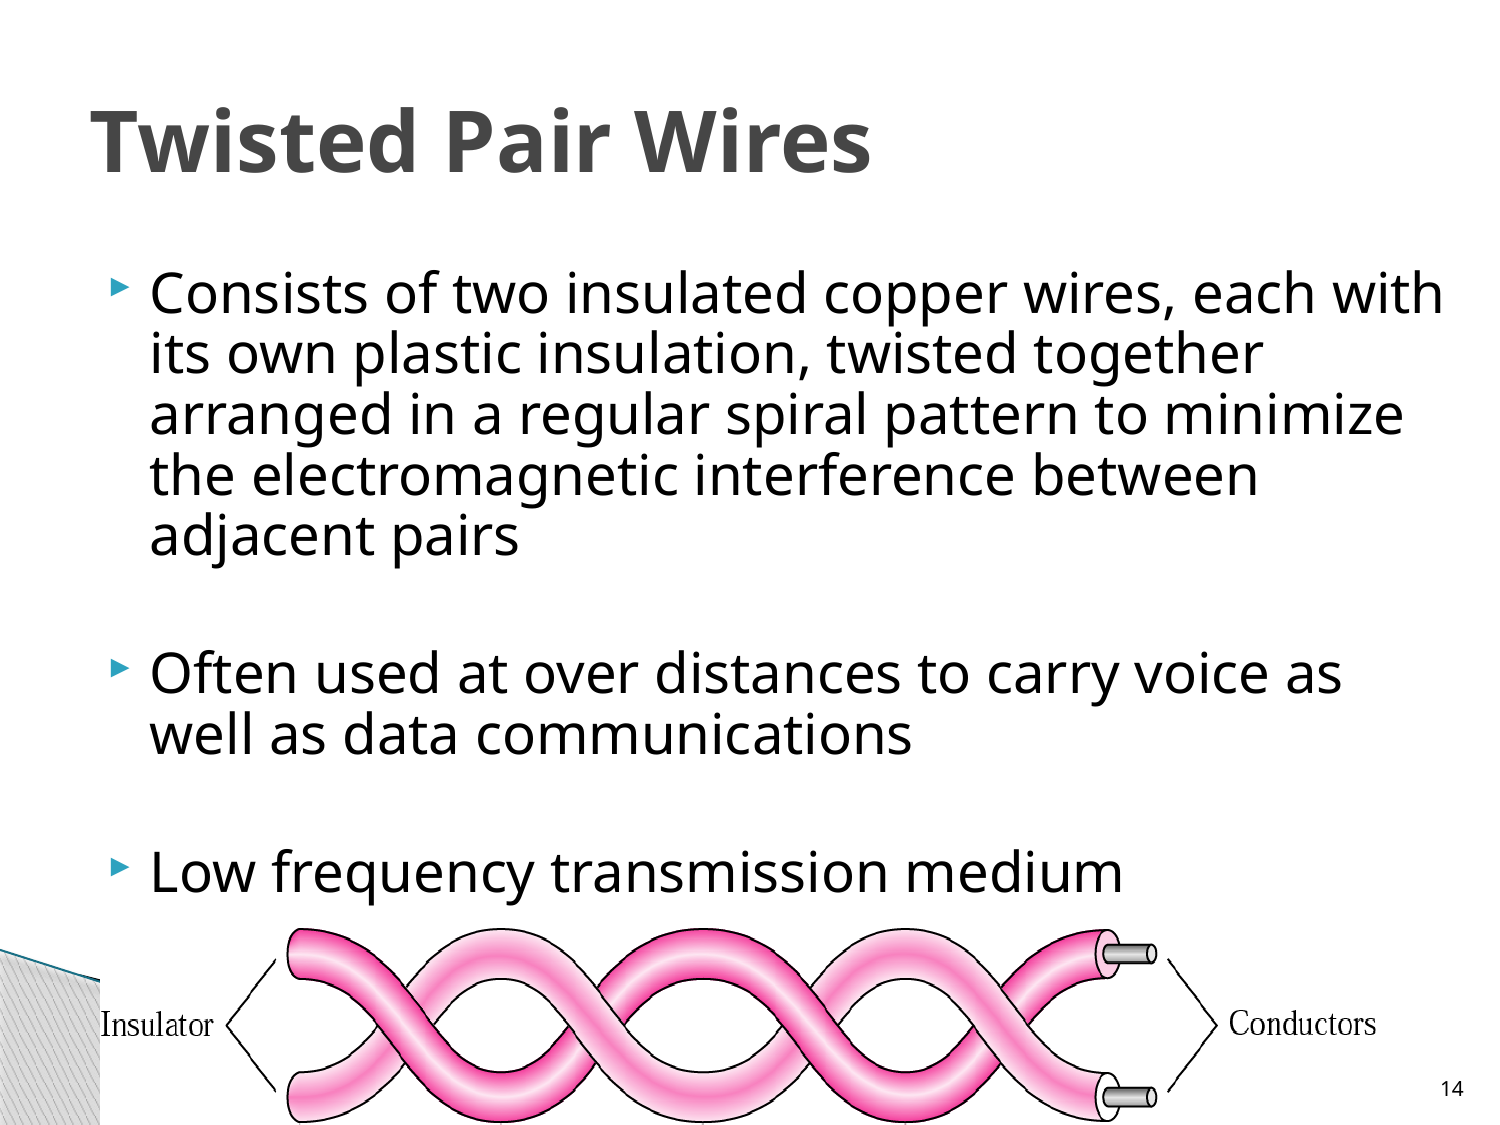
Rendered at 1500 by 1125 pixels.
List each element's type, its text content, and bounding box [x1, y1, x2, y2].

slide_number 14 [1418, 1051, 1479, 1112]
title Twisted Pair Wires [75, 45, 1425, 233]
list Consists of two insulated copper wires, each with its own plastic insulation, twisted together arranged in a regular spiral pattern to minimize the electromagnetic interference between adjacent pairs Often used at over distances to carry voice as well as data communications Low frequency transmission medium [75, 257, 1479, 1000]
picture [100, 928, 1376, 1125]
